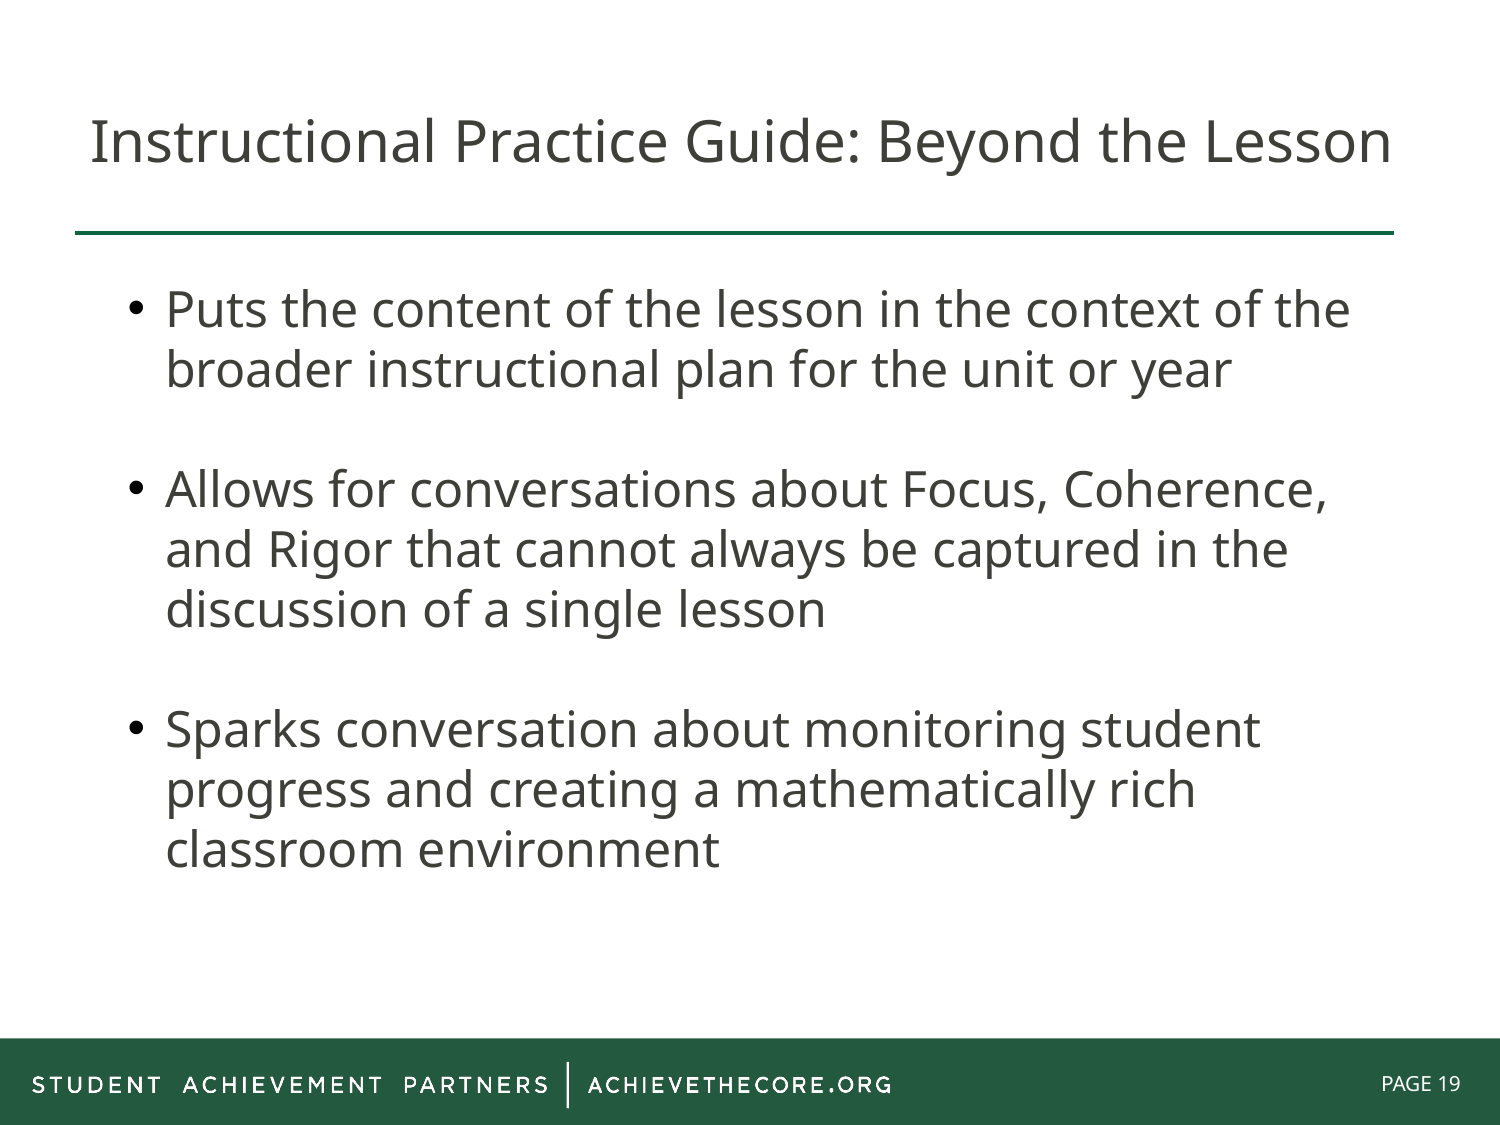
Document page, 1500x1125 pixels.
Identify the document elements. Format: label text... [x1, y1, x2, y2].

title Instructional Practice Guide: Beyond the Lesson [75, 45, 1425, 233]
picture [12, 1055, 911, 1112]
list Puts the content of the lesson in the context of the broader instructional plan for the unit or year Allows for conversations about Focus, Coherence, and Rigor that cannot always be captured in the discussion of a single lesson Sparks conversation about monitoring student progress and creating a mathematically rich classroom environment [75, 262, 1425, 1005]
